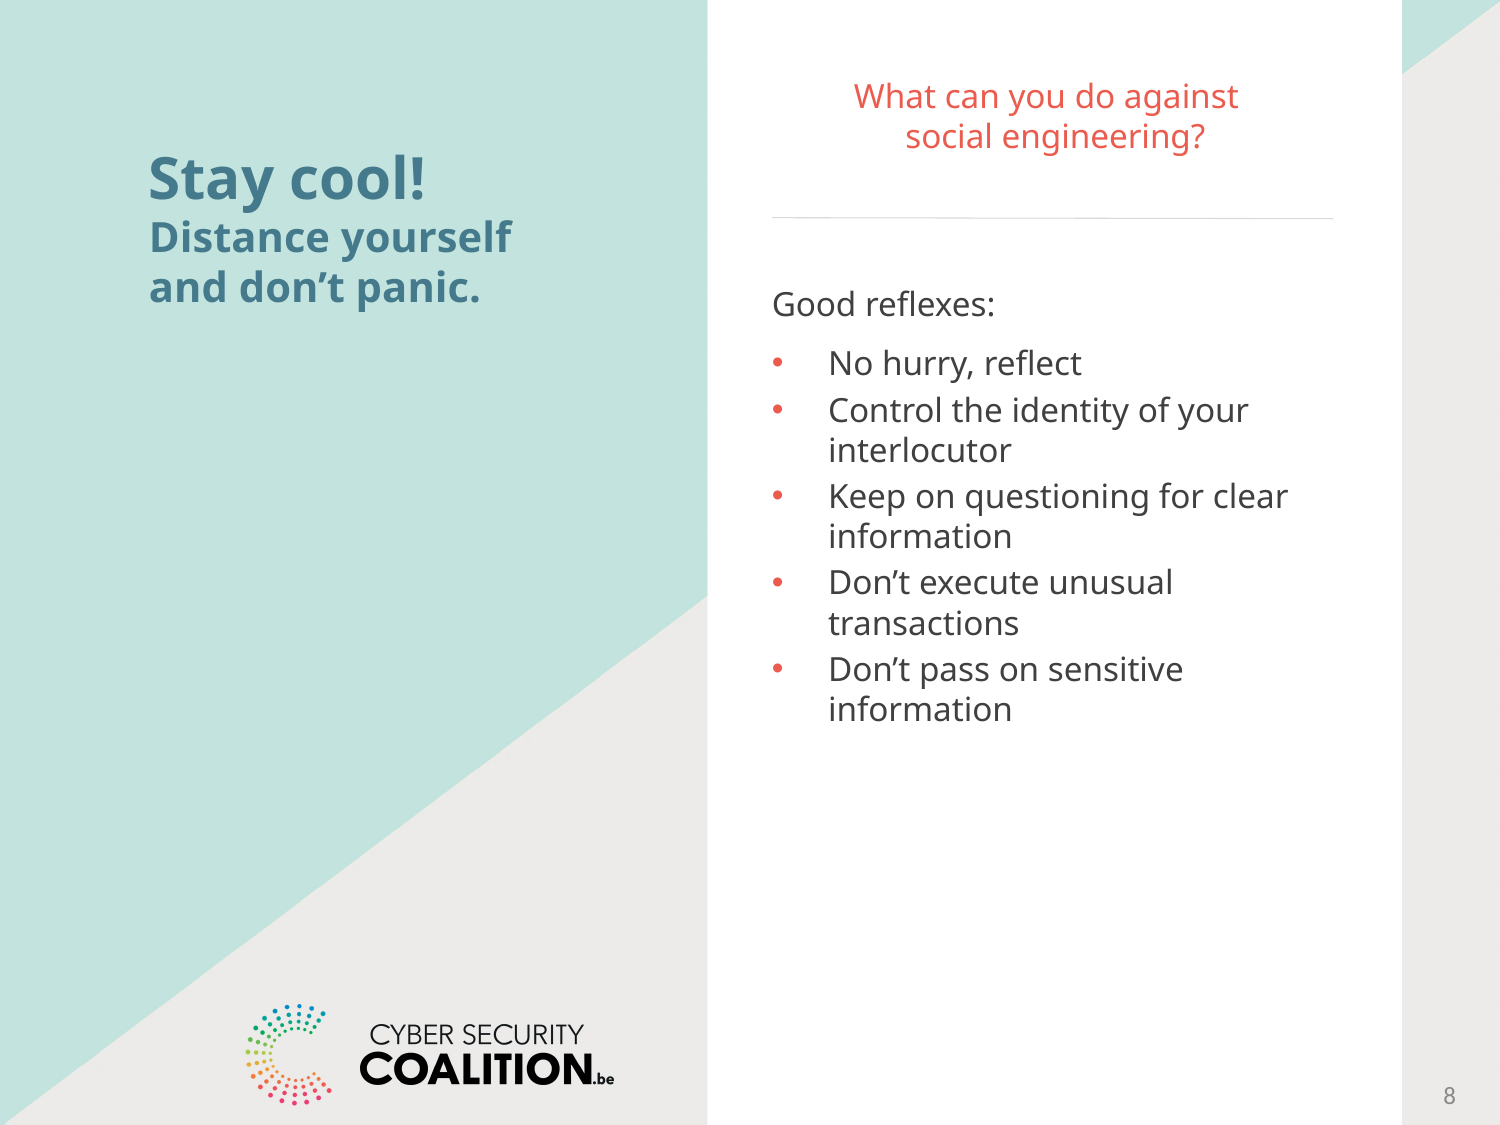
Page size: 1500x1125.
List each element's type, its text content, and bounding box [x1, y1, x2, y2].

list Good reflexes: No hurry, reflect Control the identity of your interlocutor Keep on questioning for clear information Don’t execute unusual transactions Don’t pass on sensitive information [756, 275, 1349, 1018]
text_box [934, 105, 966, 156]
title What can you do against social engineering? [750, 67, 1362, 163]
text_box Stay cool! Distance yourself and don’t panic. [134, 133, 566, 319]
slide_number 8 [1400, 1063, 1500, 1125]
picture [0, 0, 1500, 1125]
